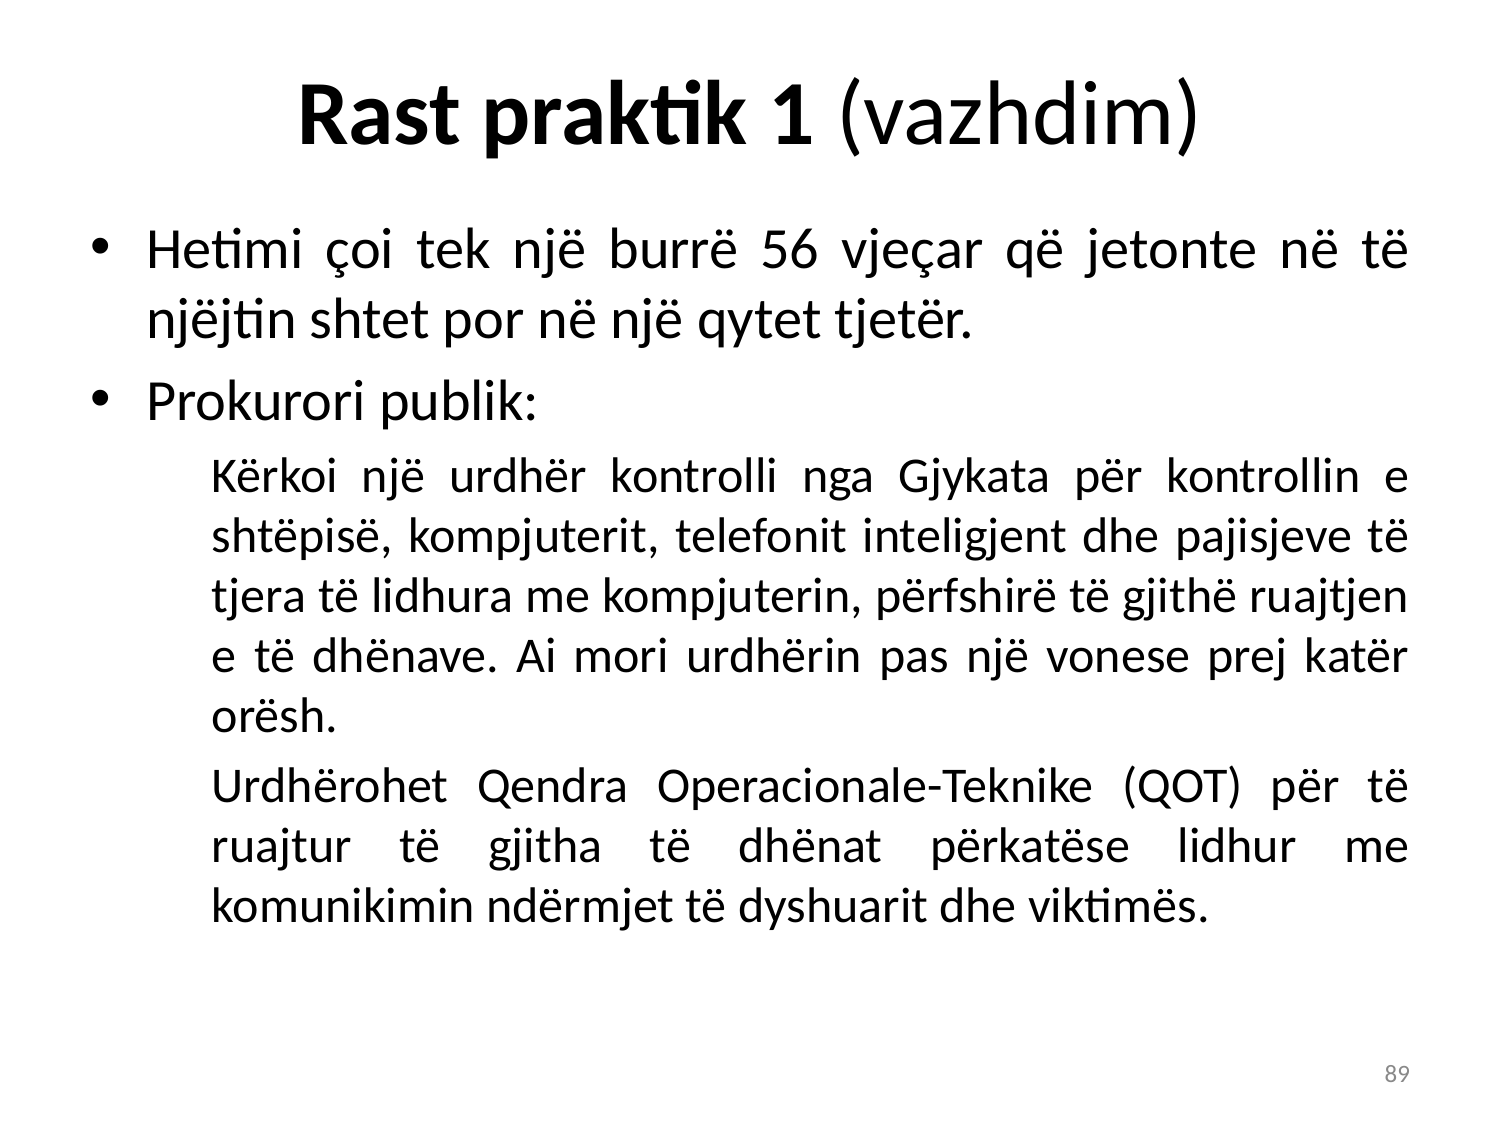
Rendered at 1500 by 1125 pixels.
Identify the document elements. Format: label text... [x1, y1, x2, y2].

list Hetimi çoi tek një burrë 56 vjeçar që jetonte në të njëjtin shtet por në një qytet tjetër. Prokurori publik: Kërkoi një urdhër kontrolli nga Gjykata për kontrollin e shtëpisë, kompjuterit, telefonit inteligjent dhe pajisjeve të tjera të lidhura me kompjuterin, përfshirë të gjithë ruajtjen e të dhënave. Ai mori urdhërin pas një vonese prej katër orësh. Urdhërohet Qendra Operacionale-Teknike (QOT) për të ruajtur të gjitha të dhënat përkatëse lidhur me komunikimin ndërmjet të dyshuarit dhe viktimës. [75, 203, 1425, 1088]
title Rast praktik 1 (vazhdim) [75, 45, 1425, 187]
slide_number 89 [1074, 1042, 1425, 1103]
